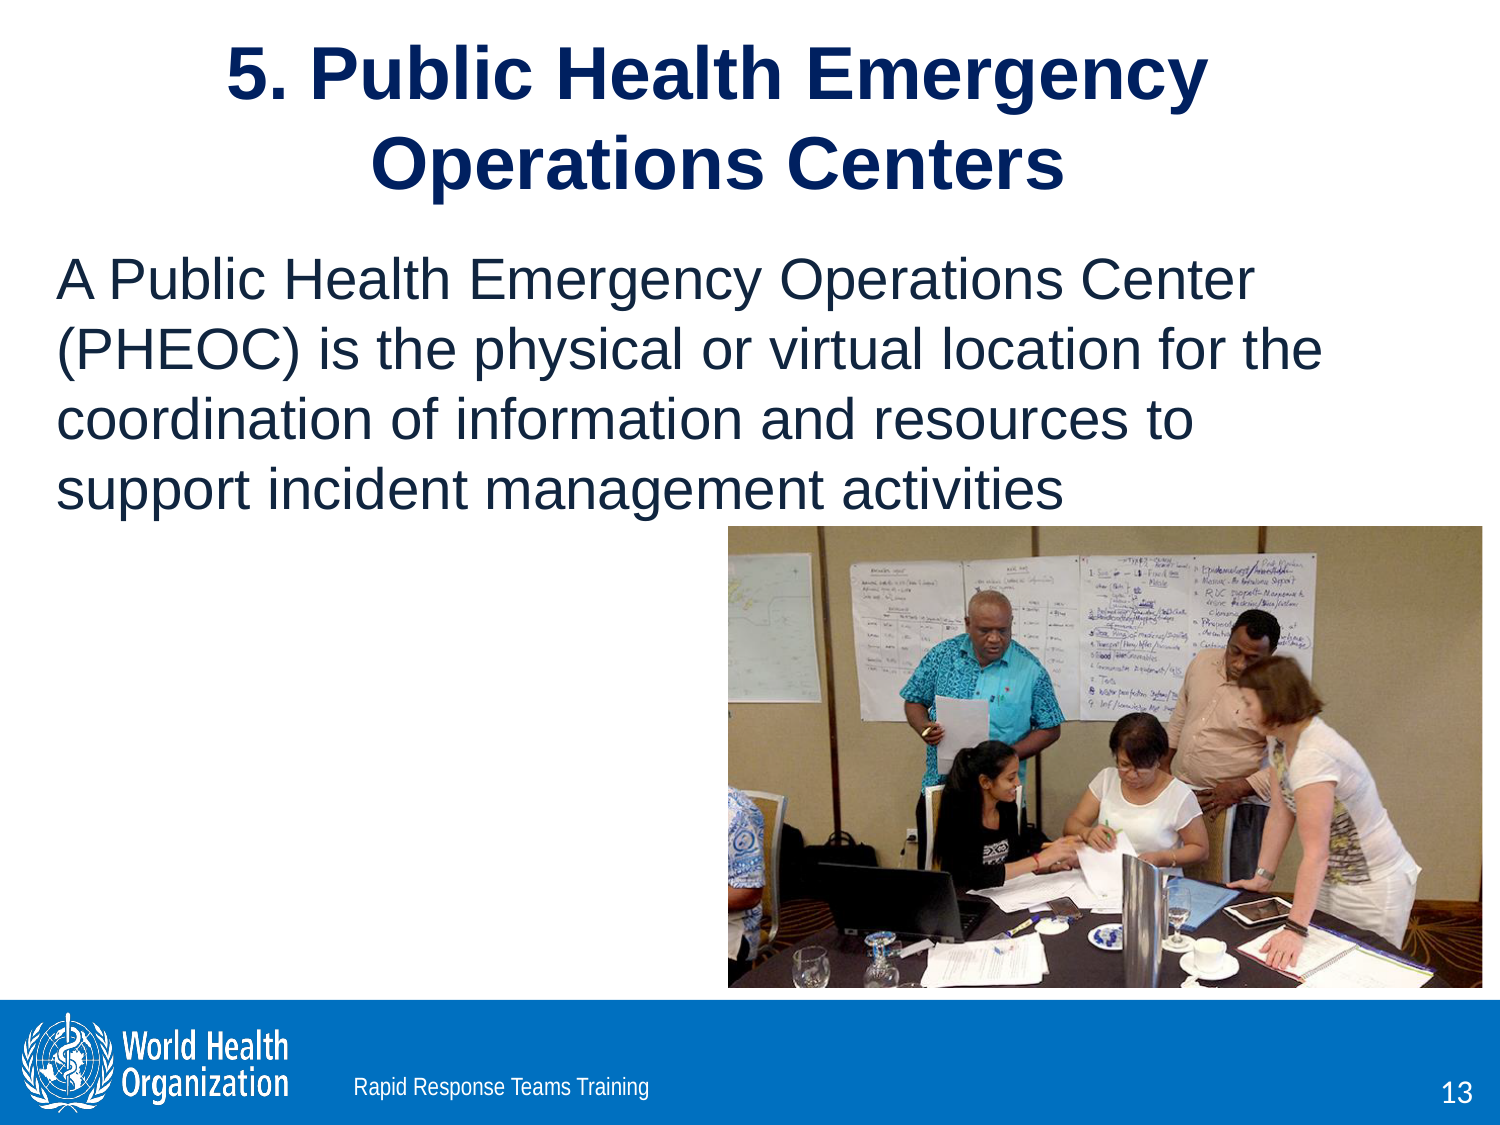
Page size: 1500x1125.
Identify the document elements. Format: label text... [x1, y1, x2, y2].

picture [727, 526, 1483, 988]
picture [21, 1012, 288, 1113]
title 5. Public Health Emergency Operations Centers [43, 20, 1394, 209]
list A Public Health Emergency Operations Center (PHEOC) is the physical or virtual location for the coordination of information and resources to support incident management activities [41, 233, 1392, 976]
